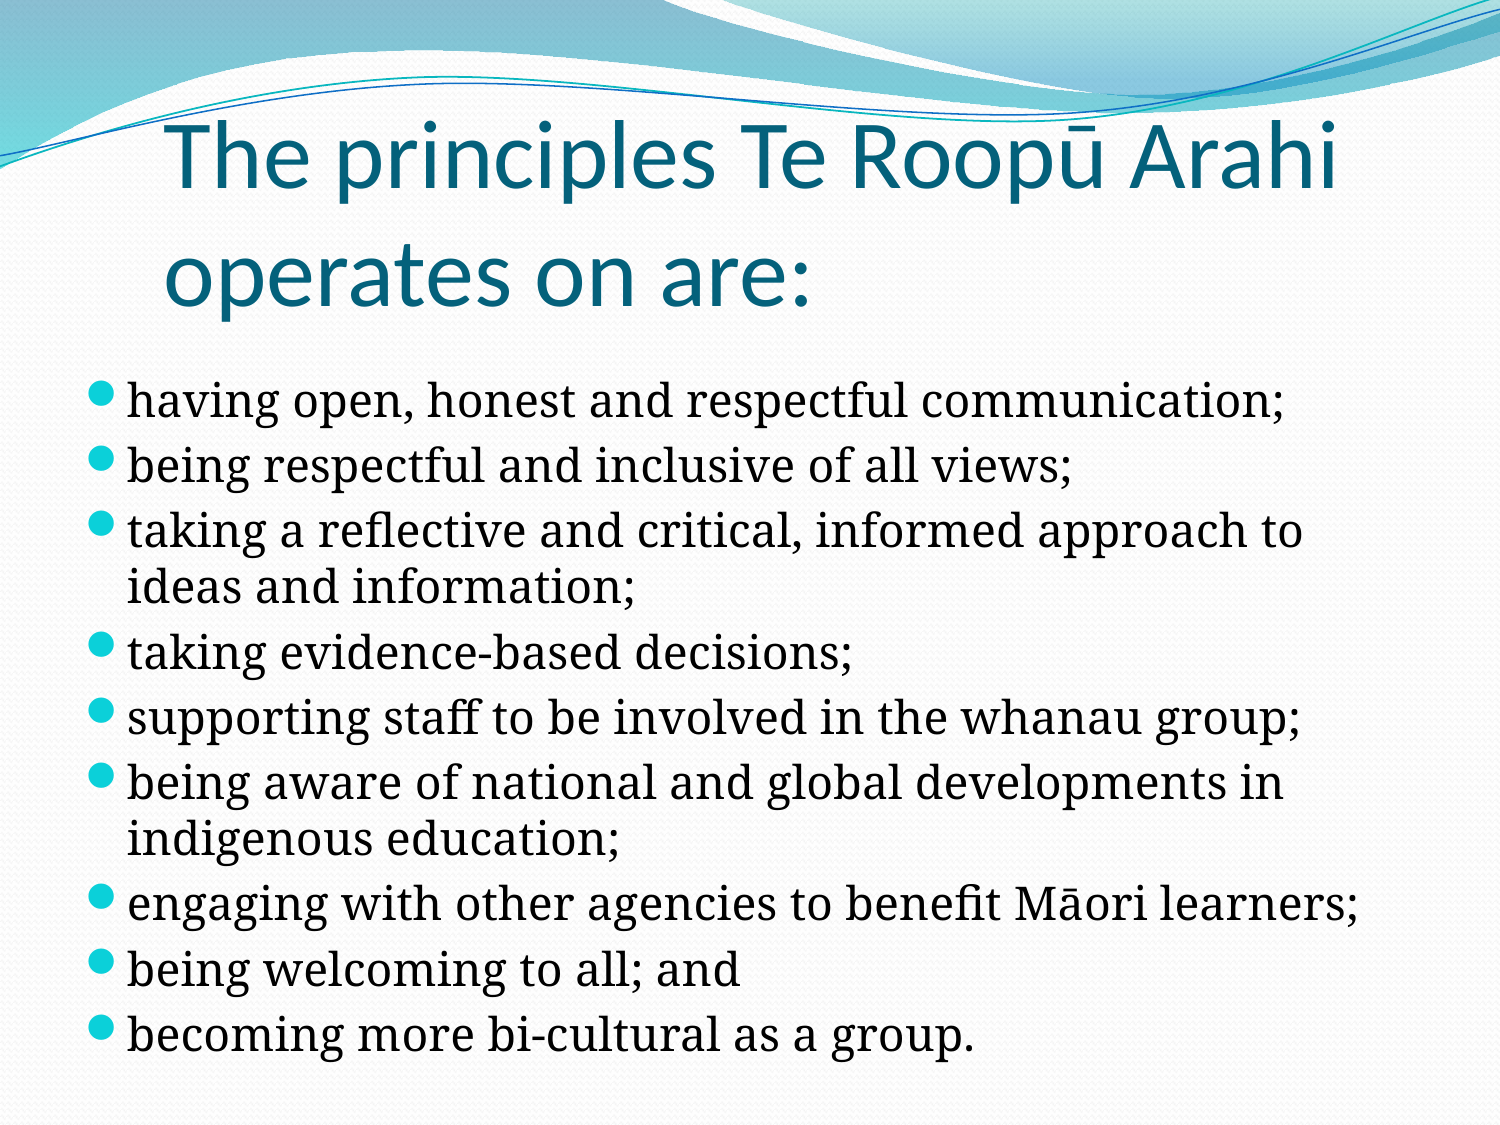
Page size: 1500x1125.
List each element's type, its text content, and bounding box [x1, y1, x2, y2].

title The principles Te Roopū Arahi operates on are: [164, 82, 1367, 363]
list having open, honest and respectful communication; being respectful and inclusive of all views; taking a reflective and critical, informed approach to ideas and information; taking evidence-based decisions; supporting staff to be involved in the whanau group; being aware of national and global developments in indigenous education; engaging with other agencies to benefit Māori learners; being welcoming to all; and becoming more bi-cultural as a group. [70, 363, 1421, 1084]
